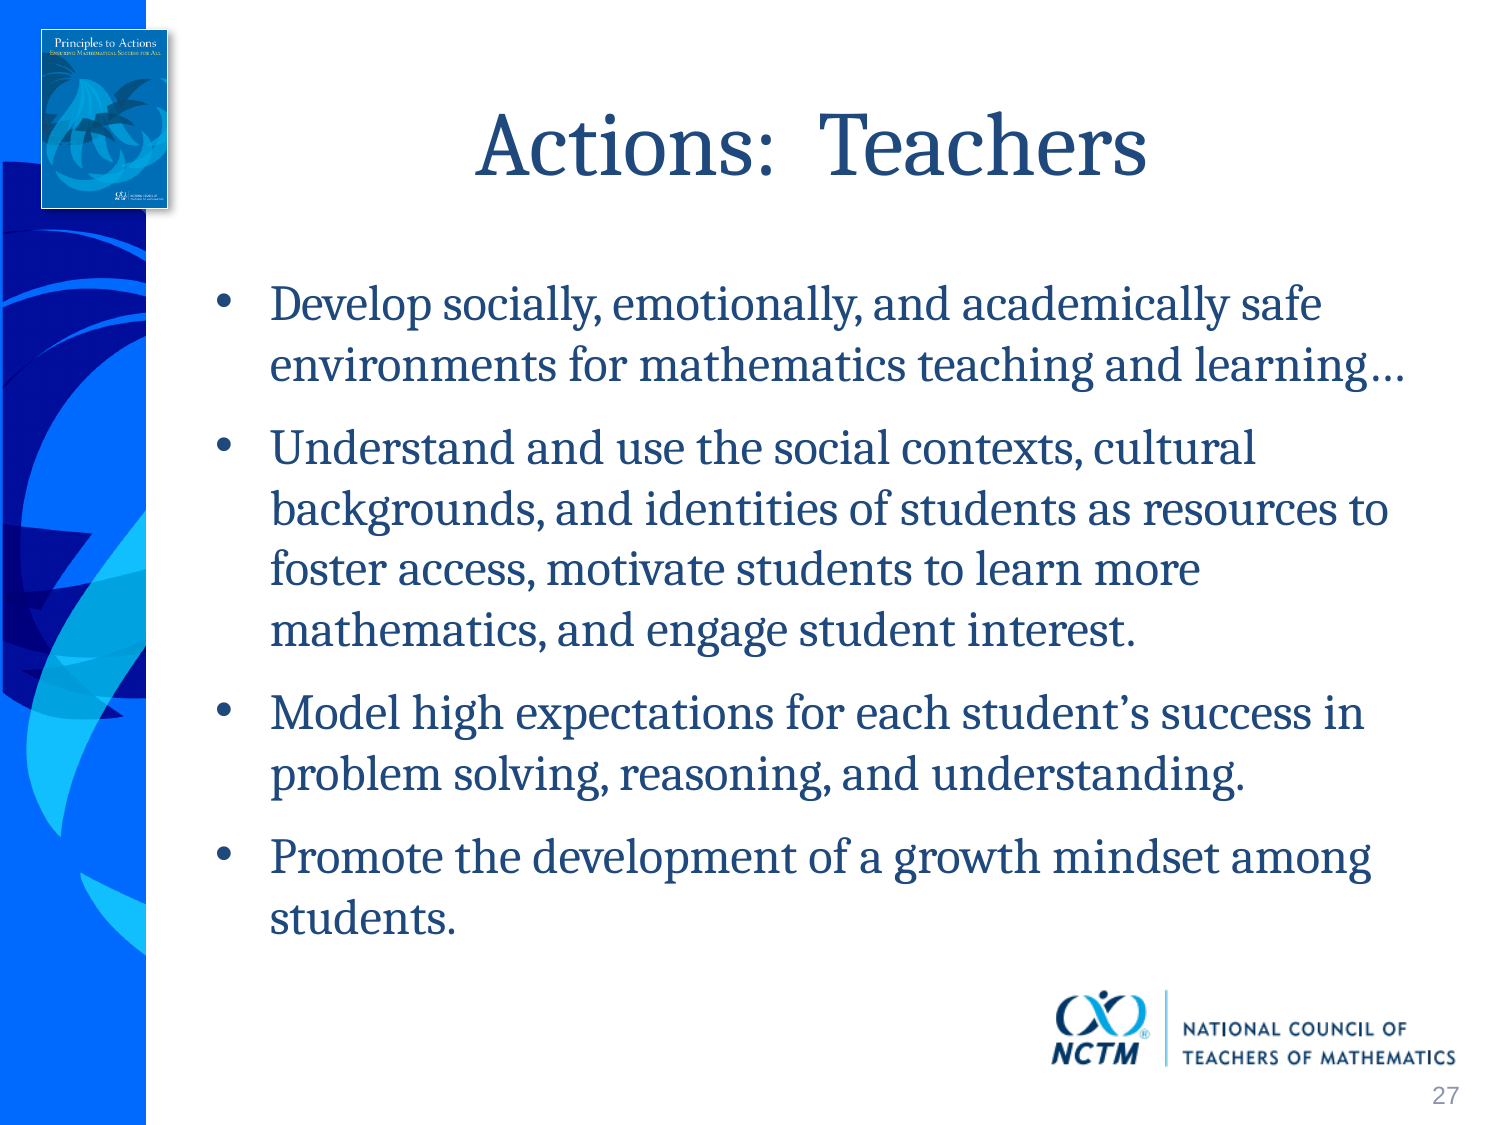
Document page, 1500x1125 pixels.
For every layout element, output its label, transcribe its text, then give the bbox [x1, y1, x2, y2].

picture [0, 0, 146, 1125]
title Actions: Teachers [200, 45, 1425, 233]
picture [42, 30, 167, 208]
slide_number 27 [1125, 1065, 1475, 1125]
list Develop socially, emotionally, and academically safe environments for mathematics teaching and learning… Understand and use the social contexts, cultural backgrounds, and identities of students as resources to foster access, motivate students to learn more mathematics, and engage student interest. Model high expectations for each student’s success in problem solving, reasoning, and understanding. Promote the development of a growth mindset among students. [200, 262, 1425, 963]
